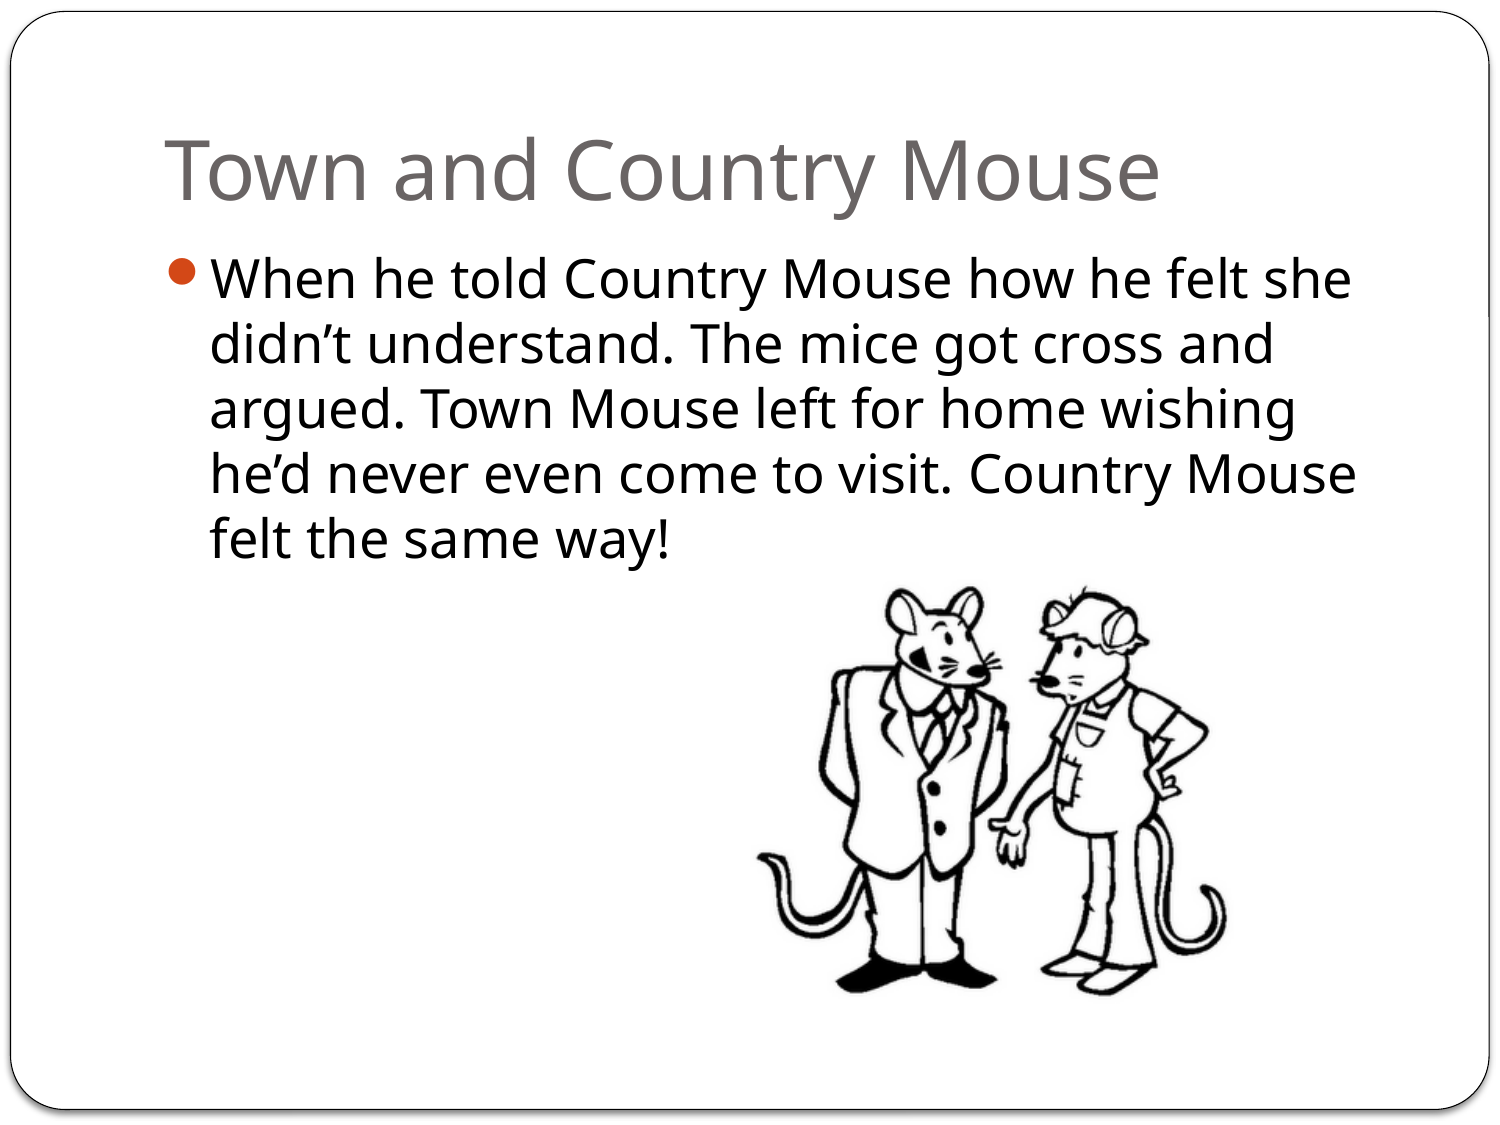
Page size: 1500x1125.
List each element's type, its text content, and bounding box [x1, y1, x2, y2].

picture [749, 524, 1241, 1026]
title Town and Country Mouse [150, 45, 1425, 233]
list When he told Country Mouse how he felt she didn’t understand. The mice got cross and argued. Town Mouse left for home wishing he’d never even come to visit. Country Mouse felt the same way! [150, 237, 1425, 988]
